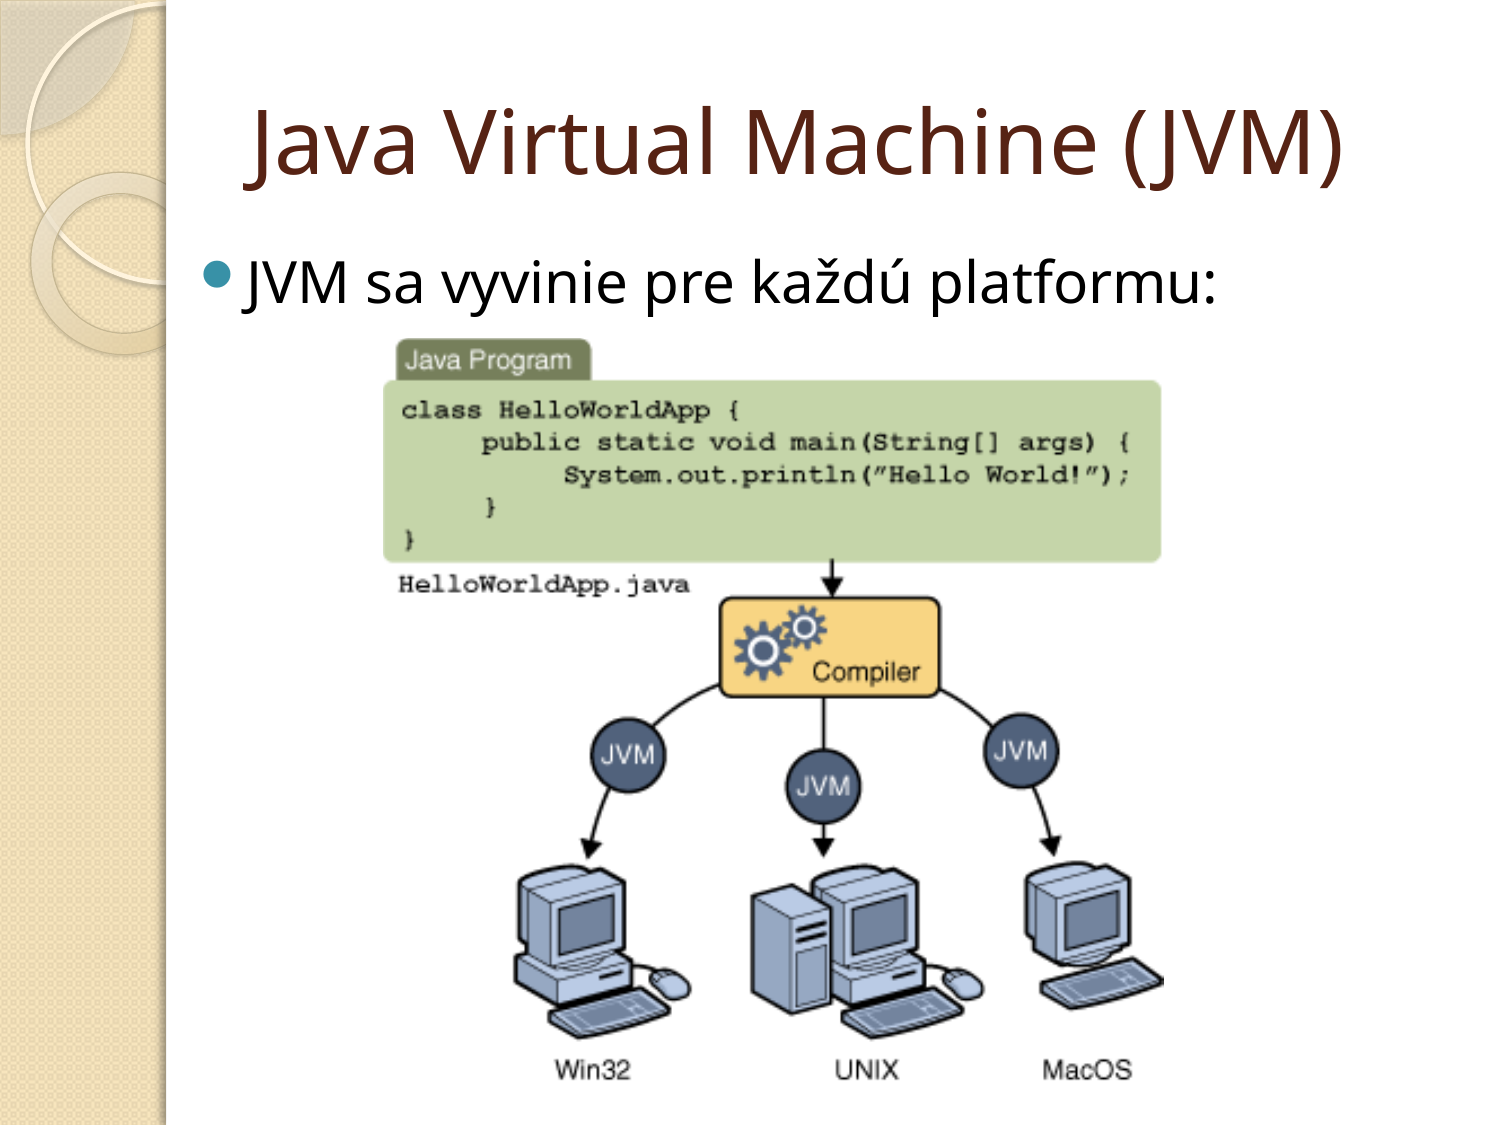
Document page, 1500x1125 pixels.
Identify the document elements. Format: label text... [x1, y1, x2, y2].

title Java Virtual Machine (JVM) [235, 45, 1466, 233]
picture [383, 337, 1164, 1087]
list JVM sa vyvinie pre každú platformu: [171, 237, 1500, 1125]
